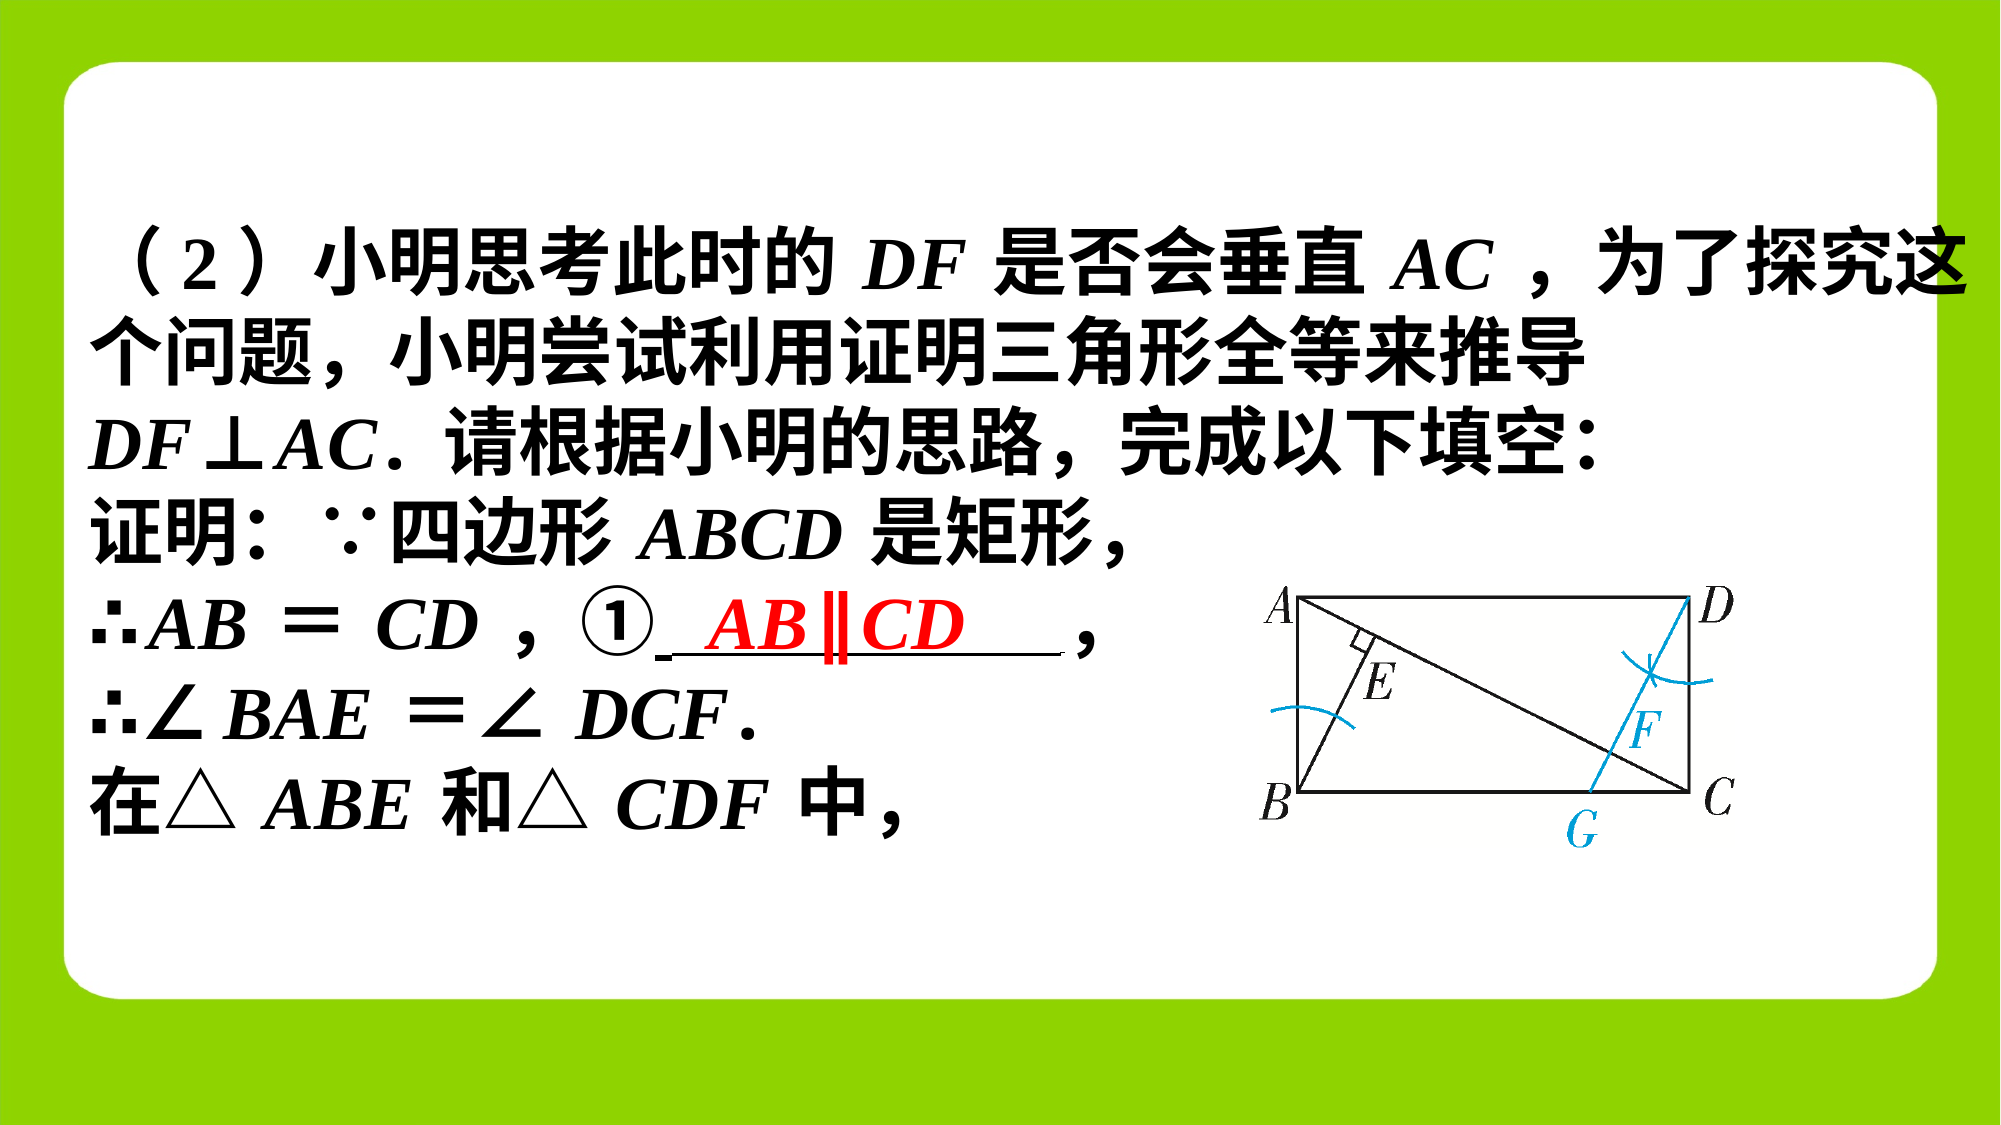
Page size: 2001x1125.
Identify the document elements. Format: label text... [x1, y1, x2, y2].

text_box （2）小明思考此时的DF是否会垂直AC，为了探究这 个问题，小明尝试利用证明三角形全等来推导 DF⊥AC. 请根据小明的思路，完成以下填空： 证明：∵四边形ABCD是矩形， ∴AB＝CD，① ⁠， ∴∠BAE＝∠DCF. 在△ABE和△CDF中， [88, 214, 1974, 851]
picture [0, 0, 2001, 1125]
text_box AB∥CD [693, 567, 1101, 673]
